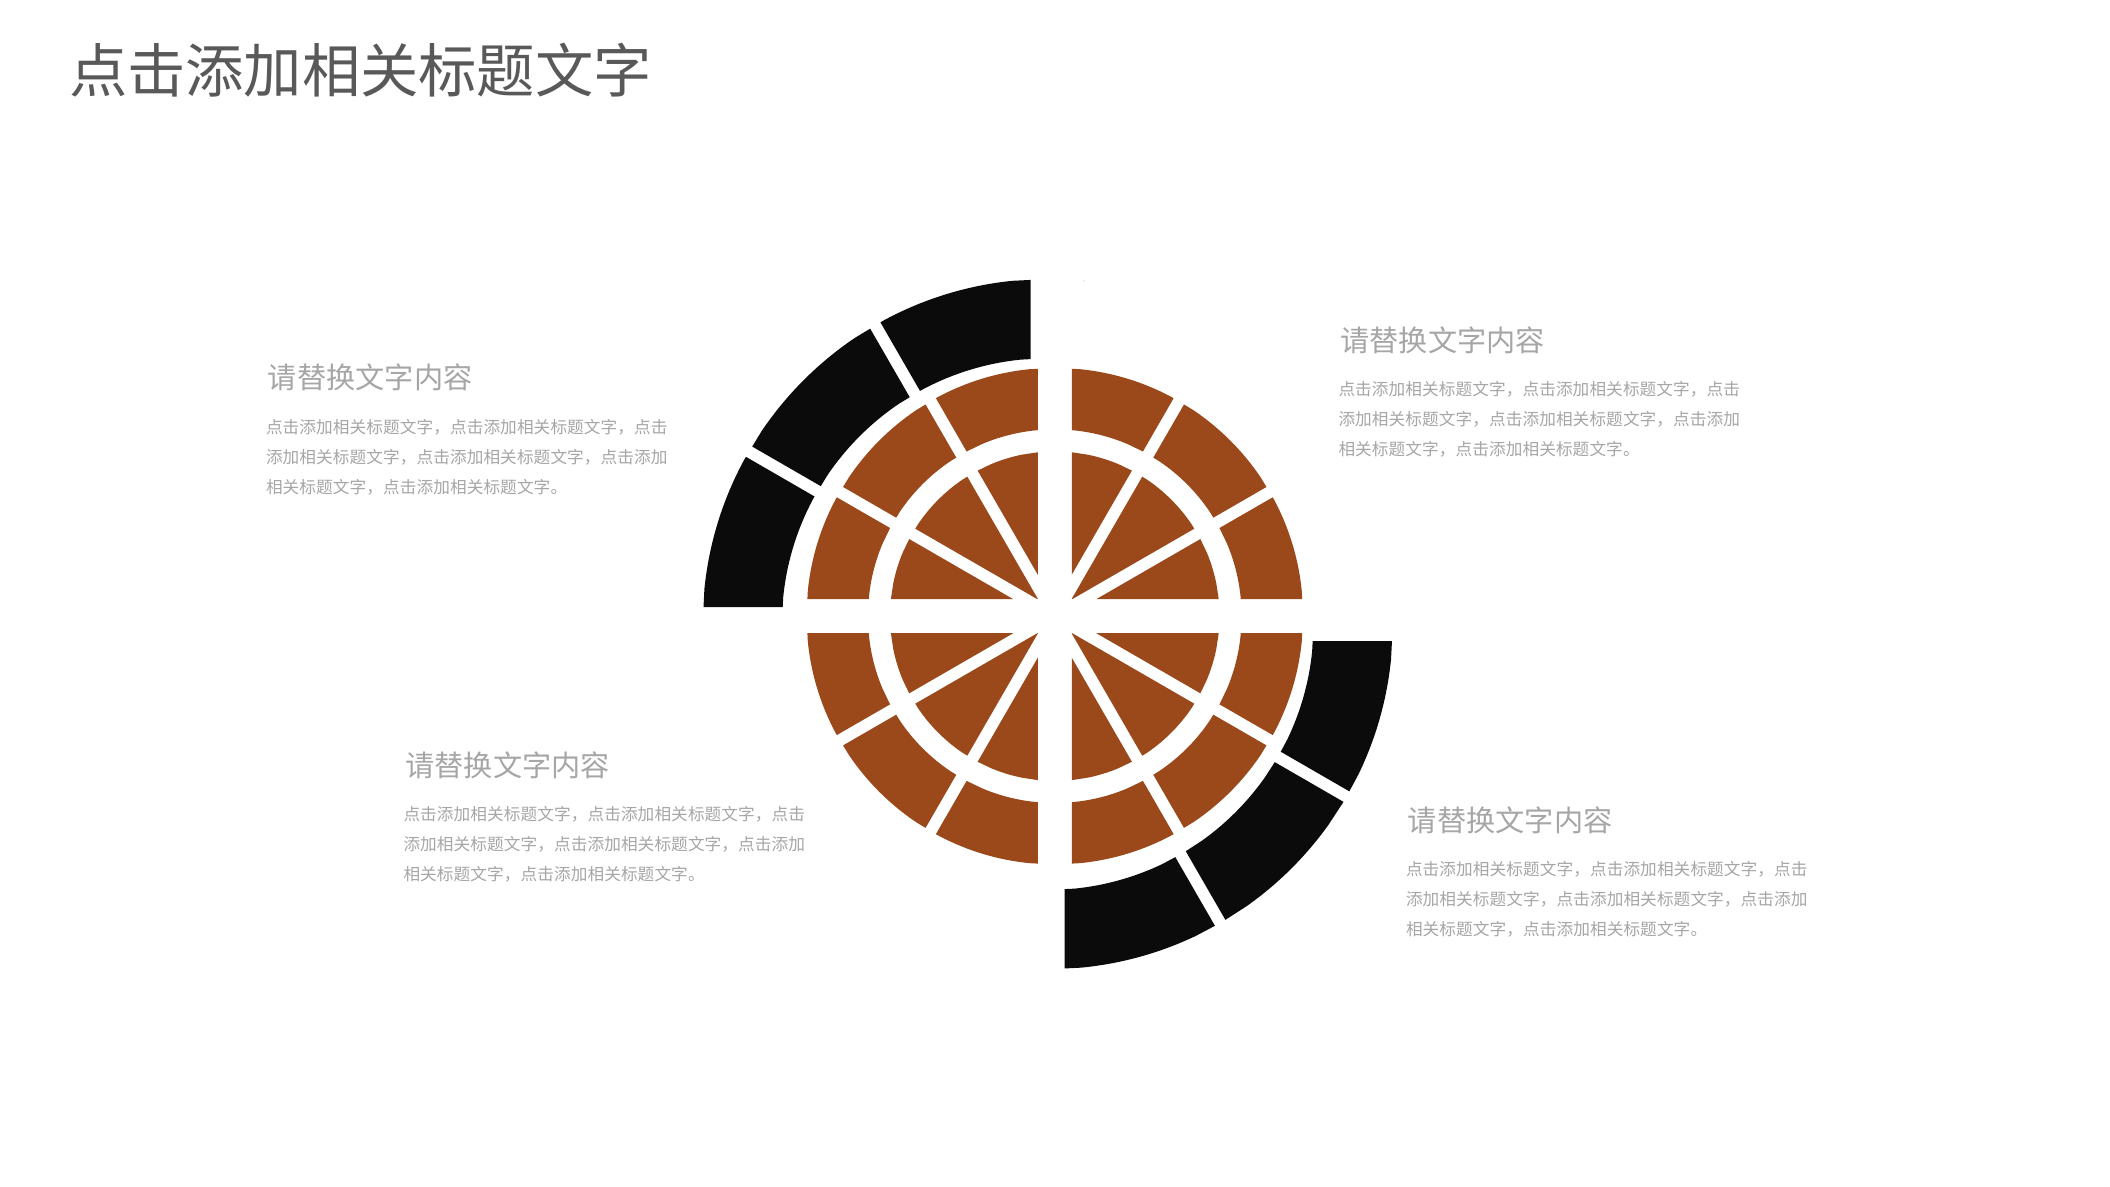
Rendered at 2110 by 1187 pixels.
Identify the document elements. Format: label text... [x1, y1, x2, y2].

text_box [750, 327, 912, 488]
text_box [976, 451, 1039, 579]
text_box 请替换文字内容 [1324, 307, 1724, 366]
text_box [889, 632, 1018, 695]
text_box [934, 779, 1039, 865]
text_box [1070, 779, 1176, 865]
text_box [913, 632, 1039, 758]
text_box [1151, 403, 1268, 520]
text_box [889, 537, 1018, 601]
text_box [1070, 475, 1196, 601]
text_box [1218, 495, 1304, 601]
text_box [976, 653, 1039, 782]
text_box 点击添加相关标题文字，点击添加相关标题文字，点击添加相关标题文字，点击添加相关标题文字，点击添加相关标题文字，点击添加相关标题文字。 [1324, 362, 1760, 467]
text_box [806, 495, 892, 601]
text_box [841, 403, 958, 520]
text_box [841, 713, 958, 830]
text_box [806, 632, 892, 737]
text_box 点击添加相关标题文字 [54, 26, 667, 112]
text_box [1063, 855, 1217, 970]
text_box [1092, 537, 1220, 601]
text_box [702, 455, 816, 609]
text_box [879, 278, 1032, 393]
text_box [1070, 451, 1134, 579]
text_box [1092, 632, 1220, 695]
text_box [1151, 713, 1268, 830]
text_box 请替换文字内容 [252, 345, 651, 403]
text_box [1184, 760, 1345, 922]
text_box [1279, 640, 1394, 793]
text_box [1218, 632, 1304, 737]
text_box 点击添加相关标题文字，点击添加相关标题文字，点击添加相关标题文字，点击添加相关标题文字，点击添加相关标题文字，点击添加相关标题文字。 [251, 399, 687, 504]
text_box [1070, 632, 1196, 758]
text_box 请替换文字内容 [1392, 787, 1791, 846]
text_box 点击添加相关标题文字，点击添加相关标题文字，点击添加相关标题文字，点击添加相关标题文字，点击添加相关标题文字，点击添加相关标题文字。 [389, 787, 825, 892]
text_box [1070, 367, 1176, 453]
text_box [934, 367, 1039, 453]
text_box [1070, 653, 1134, 782]
text_box 点击添加相关标题文字，点击添加相关标题文字，点击添加相关标题文字，点击添加相关标题文字，点击添加相关标题文字，点击添加相关标题文字。 [1391, 842, 1827, 947]
text_box 请替换文字内容 [389, 732, 789, 791]
text_box [913, 475, 1039, 601]
